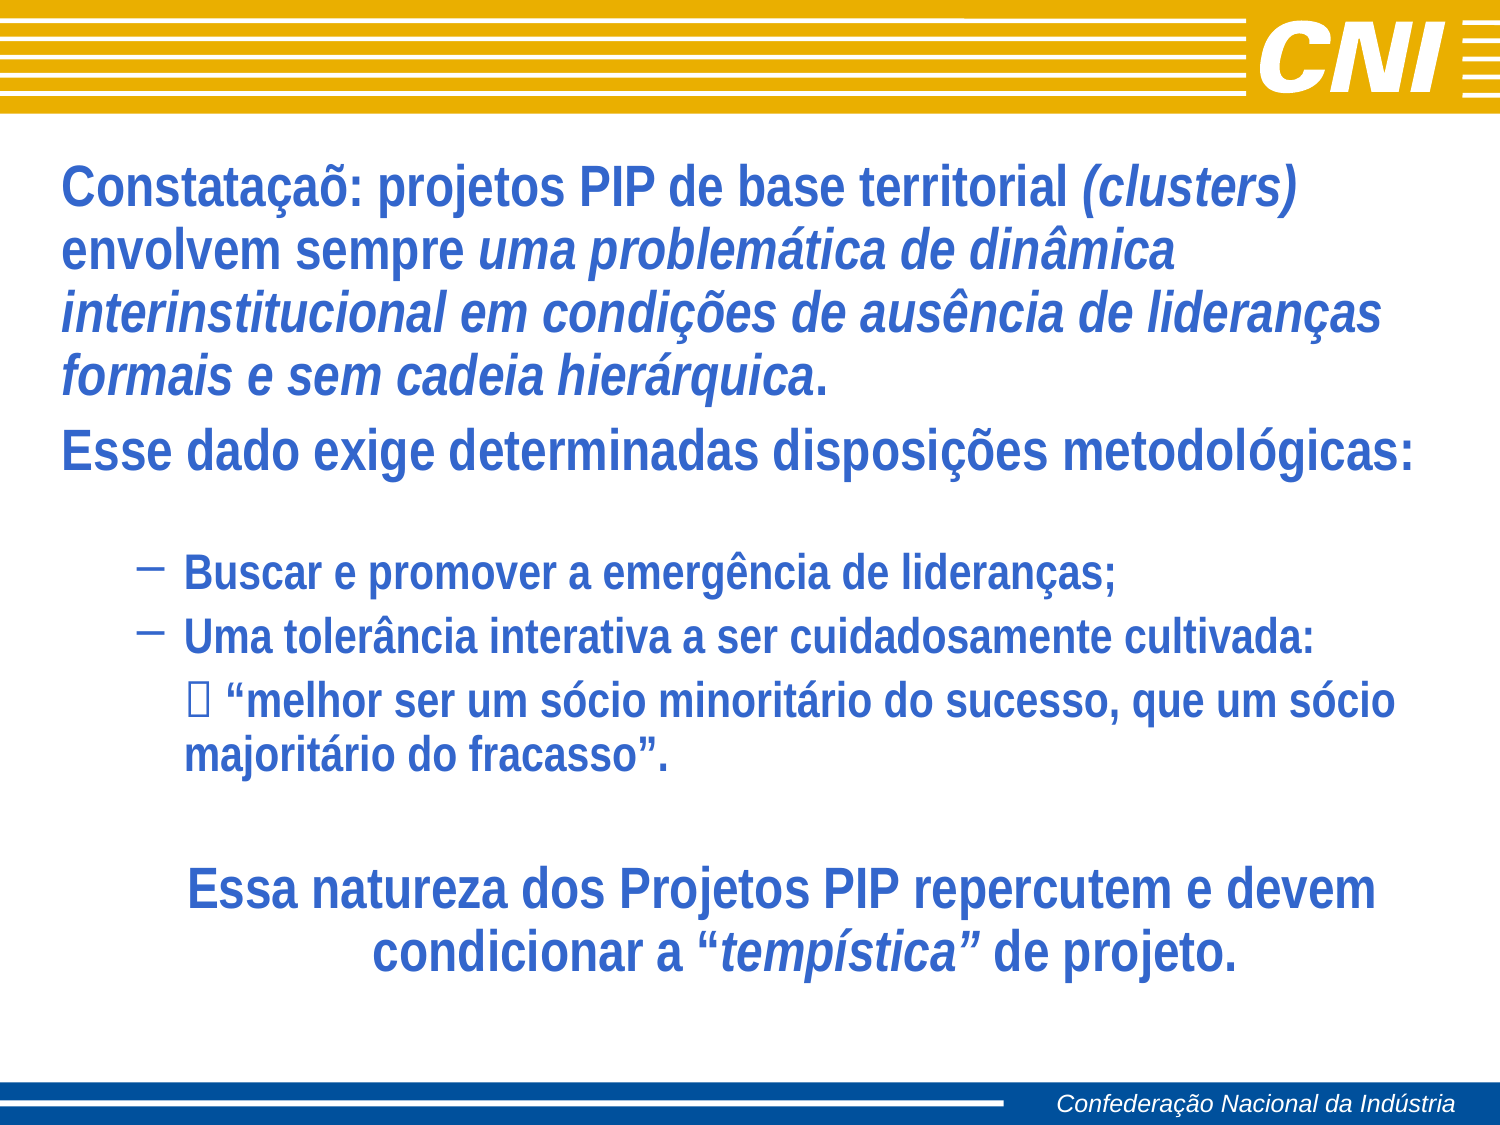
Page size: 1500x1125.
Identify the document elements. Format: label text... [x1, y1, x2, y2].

list Constataçaõ: projetos PIP de base territorial (clusters) envolvem sempre uma problemática de dinâmica interinstitucional em condições de ausência de lideranças formais e sem cadeia hierárquica. Esse dado exige determinadas disposições metodológicas: Buscar e promover a emergência de lideranças; Uma tolerância interativa a ser cuidadosamente cultivada:  “melhor ser um sócio minoritário do sucesso, que um sócio majoritário do fracasso”. Essa natureza dos Projetos PIP repercutem e devem condicionar a “tempística” de projeto. [46, 148, 1443, 1063]
